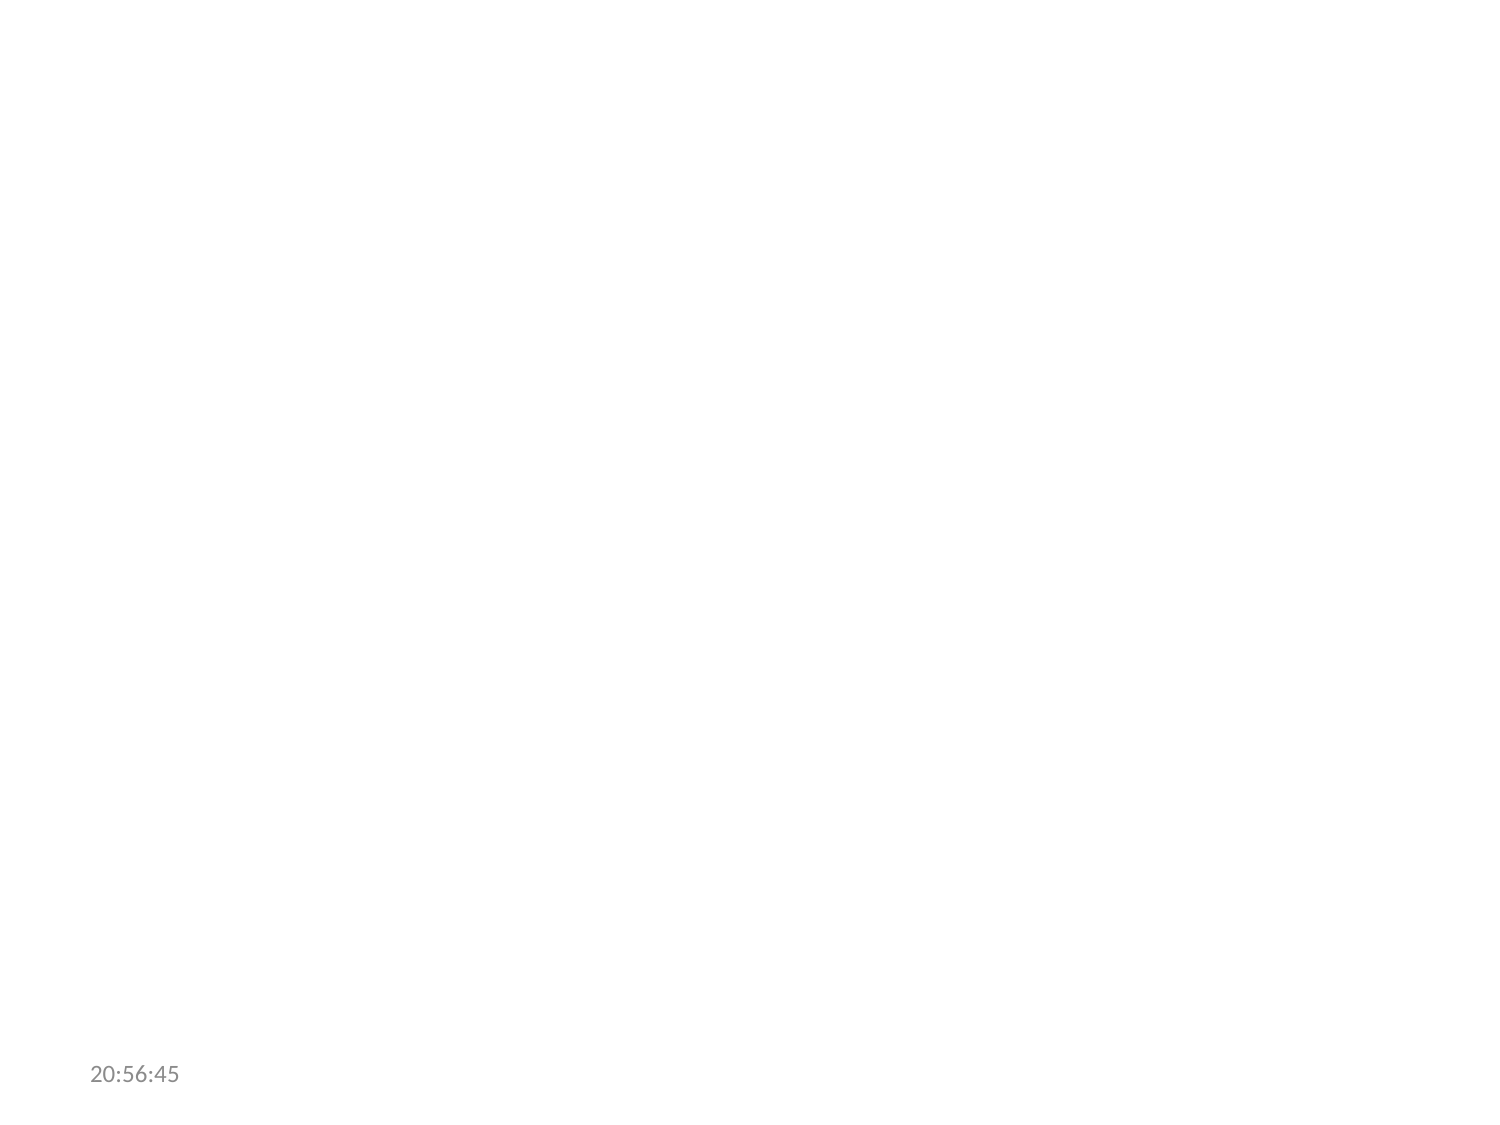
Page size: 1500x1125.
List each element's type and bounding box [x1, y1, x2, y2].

slide_number [75, 1042, 425, 1103]
